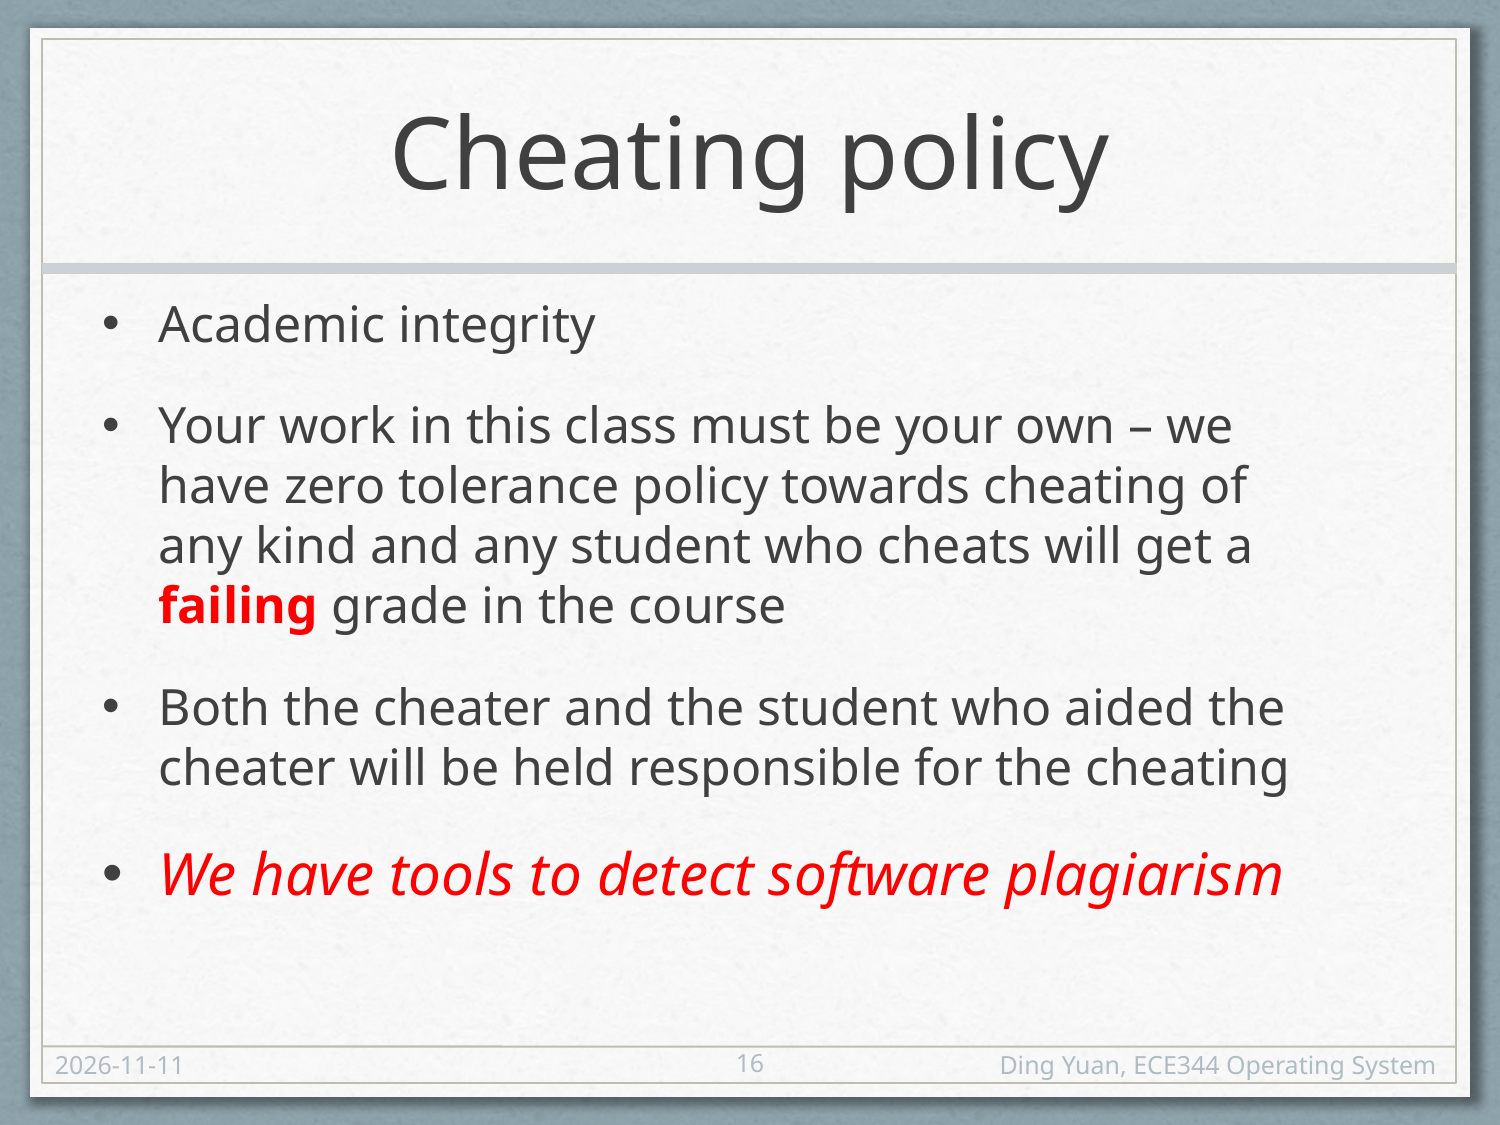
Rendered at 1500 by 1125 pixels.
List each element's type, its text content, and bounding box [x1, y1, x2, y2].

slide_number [39, 1045, 390, 1088]
slide_number 16 [687, 1042, 813, 1088]
title Cheating policy [147, 40, 1353, 260]
list Academic integrity Your work in this class must be your own – we have zero tolerance policy towards cheating of any kind and any student who cheats will get a failing grade in the course Both the cheater and the student who aided the cheater will be held responsible for the cheating We have tools to detect software plagiarism [87, 284, 1353, 995]
footer Ding Yuan, ECE344 Operating System [977, 1045, 1453, 1088]
picture [30, 28, 1470, 1097]
